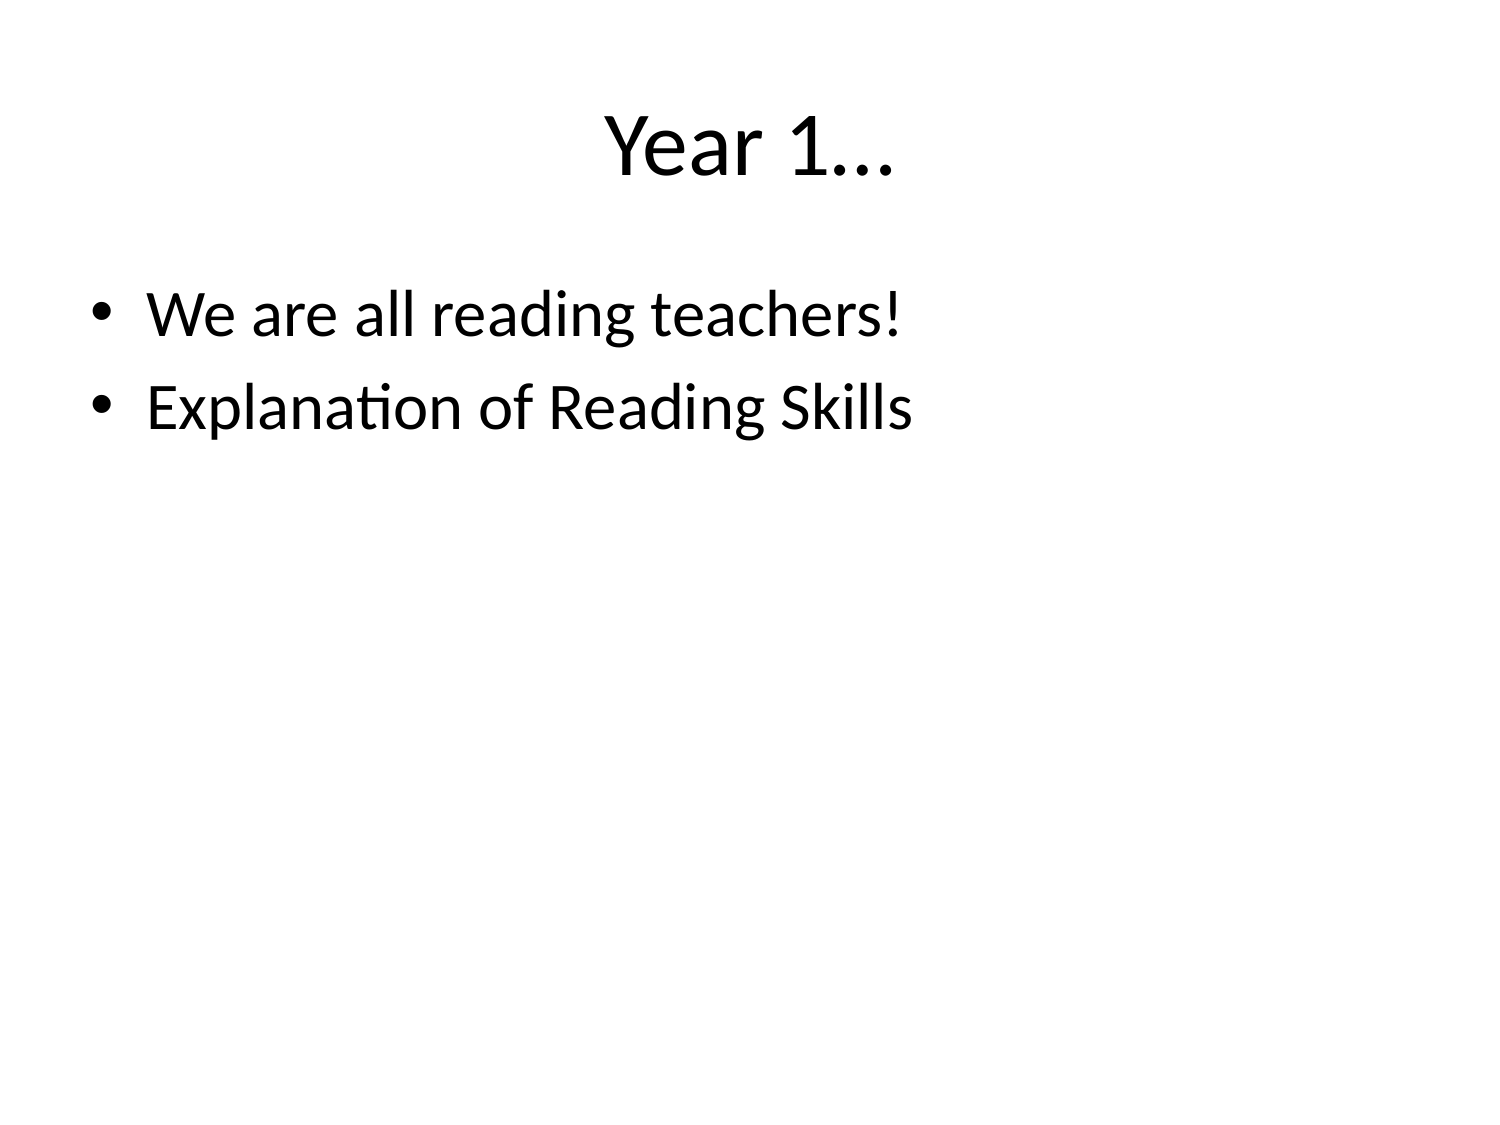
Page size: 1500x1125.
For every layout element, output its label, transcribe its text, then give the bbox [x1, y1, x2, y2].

title Year 1… [75, 45, 1425, 233]
list We are all reading teachers! Explanation of Reading Skills [75, 262, 1425, 1005]
